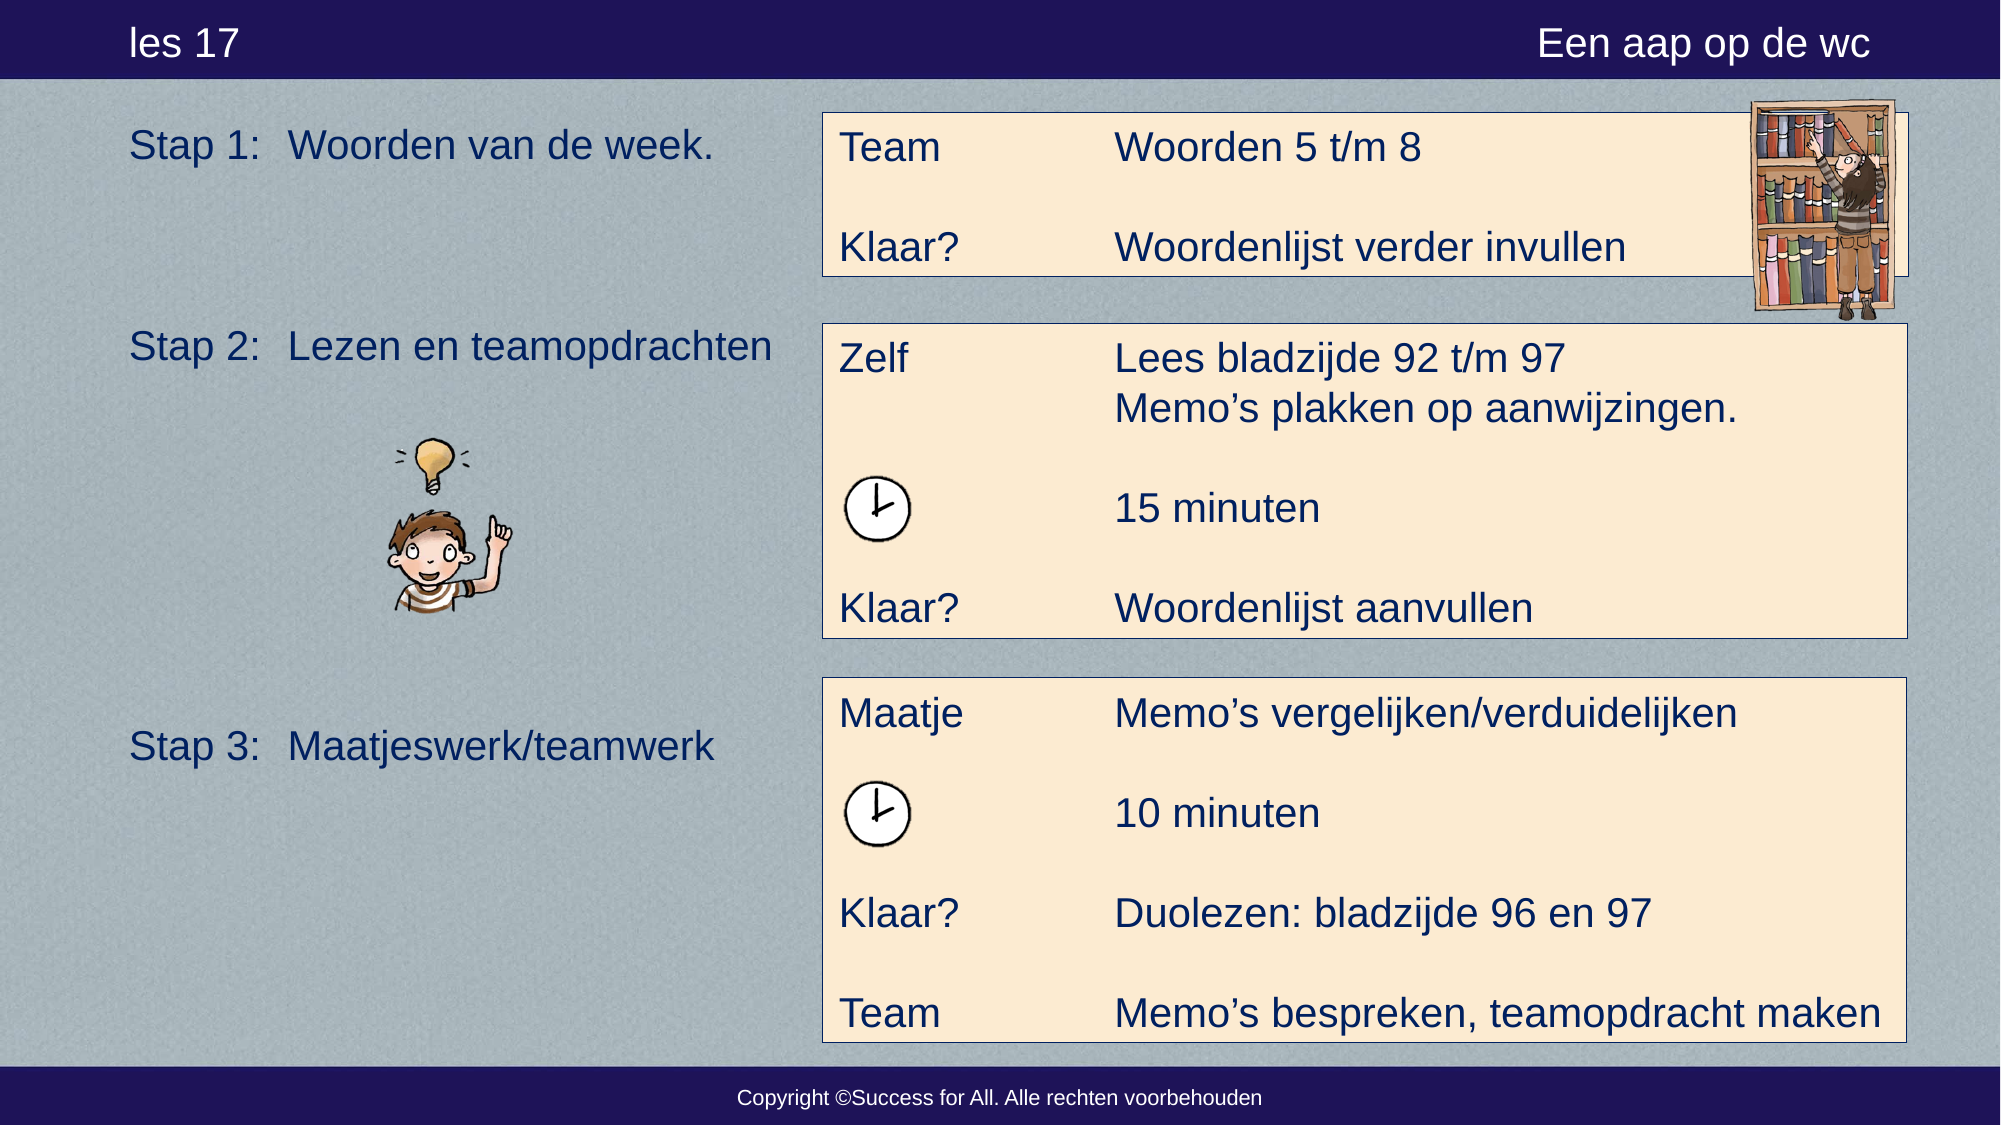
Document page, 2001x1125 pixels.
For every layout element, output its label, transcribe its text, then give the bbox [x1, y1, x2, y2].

text_box les 17 [114, 8, 354, 73]
picture [0, 0, 2001, 1125]
text_box Team Woorden 5 t/m 8 Klaar? Woordenlijst verder invullen [822, 112, 1735, 277]
text_box Maatje Memo’s vergelijken/verduidelijken 10 minuten Klaar? Duolezen: bladzijde 96 en 97 Team Memo’s bespreken, teamopdracht maken [822, 677, 1907, 1043]
text_box Stap 1: Woorden van de week. Stap 2: Lezen en teamopdrachten Stap 3: Maatjeswerk/teamwerk [114, 111, 907, 776]
text_box Een aap op de wc [999, 8, 1886, 73]
text_box Copyright ©Success for All. Alle rechten voorbehouden [0, 1076, 2000, 1125]
text_box Zelf Lees bladzijde 92 t/m 97 Memo’s plakken op aanwijzingen. 15 minuten Klaar? Woordenlijst aanvullen [907, 323, 1908, 639]
